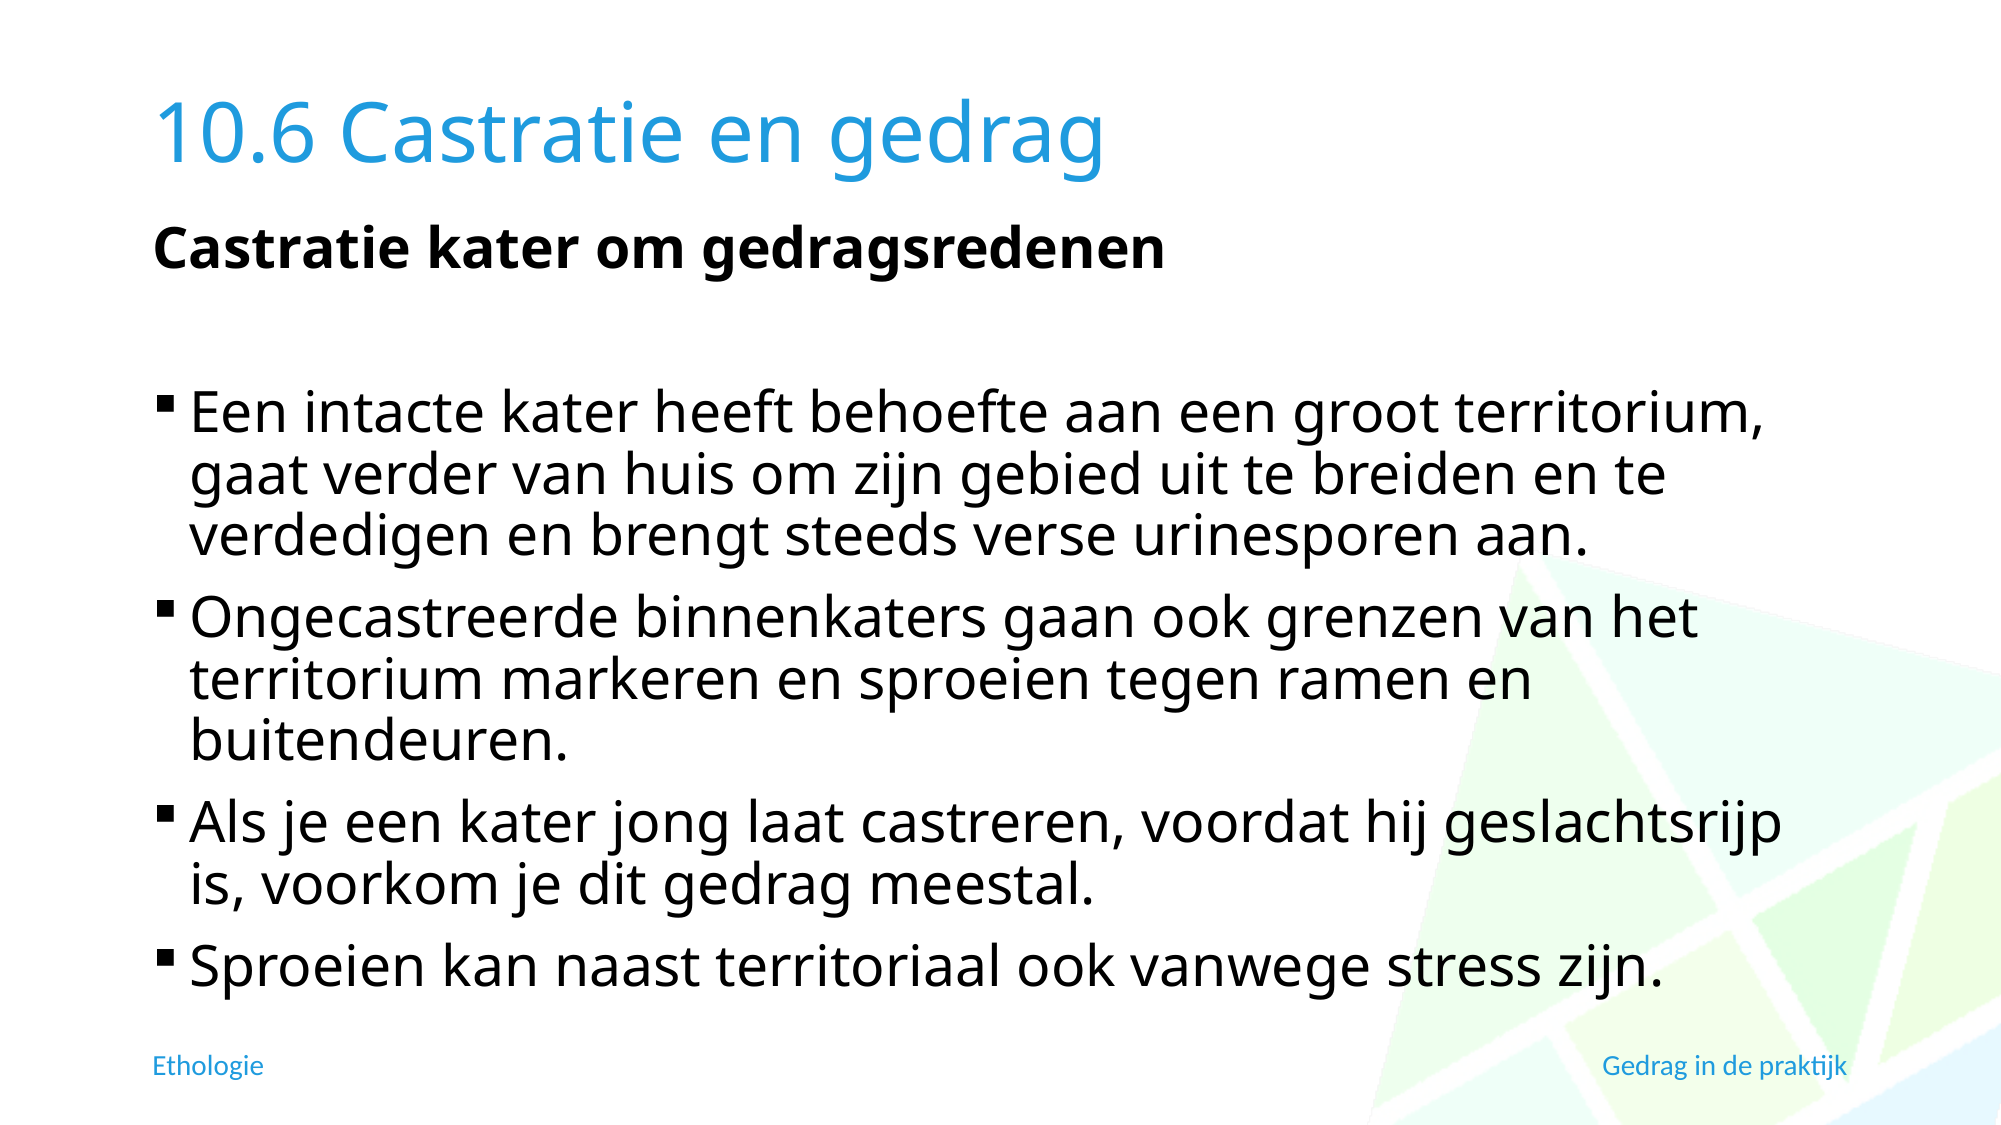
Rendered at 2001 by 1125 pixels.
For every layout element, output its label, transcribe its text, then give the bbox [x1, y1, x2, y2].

list Gedrag in de praktijk [1412, 1042, 1863, 1103]
list Ethologie [137, 1042, 588, 1103]
title 10.6 Castratie en gedrag [137, 59, 1863, 211]
list Castratie kater om gedragsredenen Een intacte kater heeft behoefte aan een groot territorium, gaat verder van huis om zijn gebied uit te breiden en te verdedigen en brengt steeds verse urinesporen aan. Ongecastreerde binnenkaters gaan ook grenzen van het territorium markeren en sproeien tegen ramen en buitendeuren. Als je een kater jong laat castreren, voordat hij geslachtsrijp is, voorkom je dit gedrag meestal. Sproeien kan naast territoriaal ook vanwege stress zijn. [137, 211, 1863, 1014]
